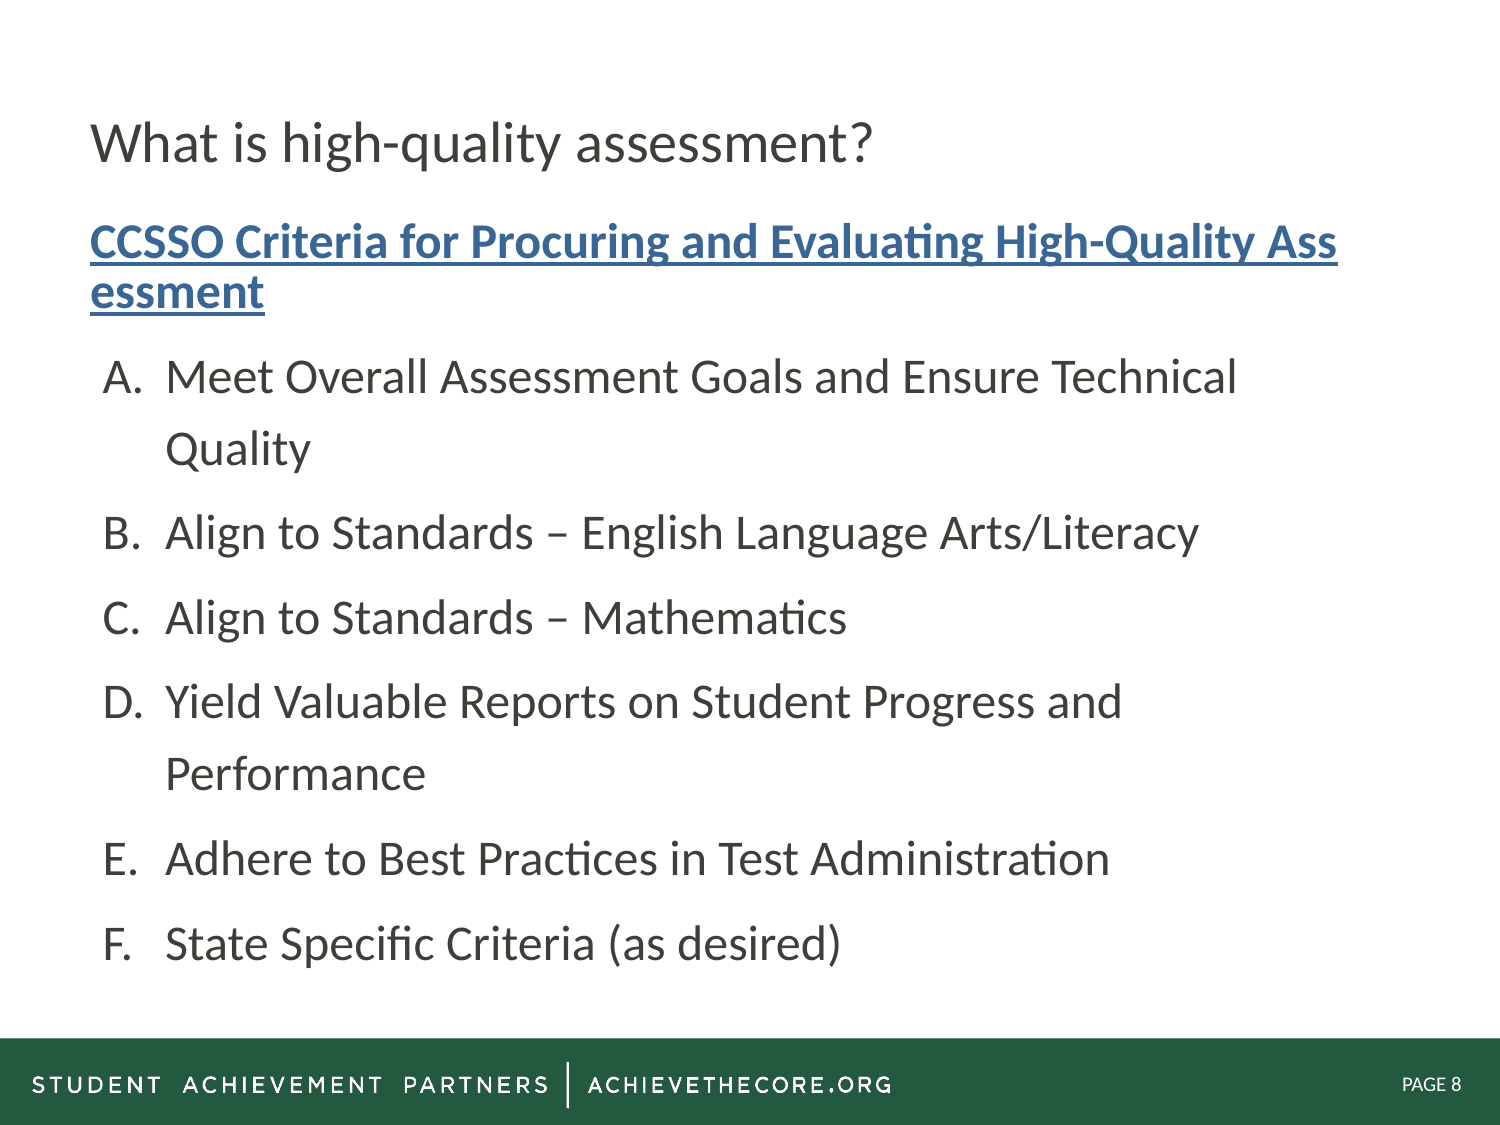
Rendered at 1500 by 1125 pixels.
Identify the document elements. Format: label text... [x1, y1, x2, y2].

title What is high-quality assessment? [75, 45, 1425, 233]
text_box CCSSO Criteria for Procuring and Evaluating High-Quality Assessment Meet Overall Assessment Goals and Ensure Technical Quality Align to Standards – English Language Arts/Literacy Align to Standards – Mathematics Yield Valuable Reports on Student Progress and Performance Adhere to Best Practices in Test Administration State Specific Criteria (as desired) [75, 201, 1373, 982]
picture [12, 1055, 911, 1112]
